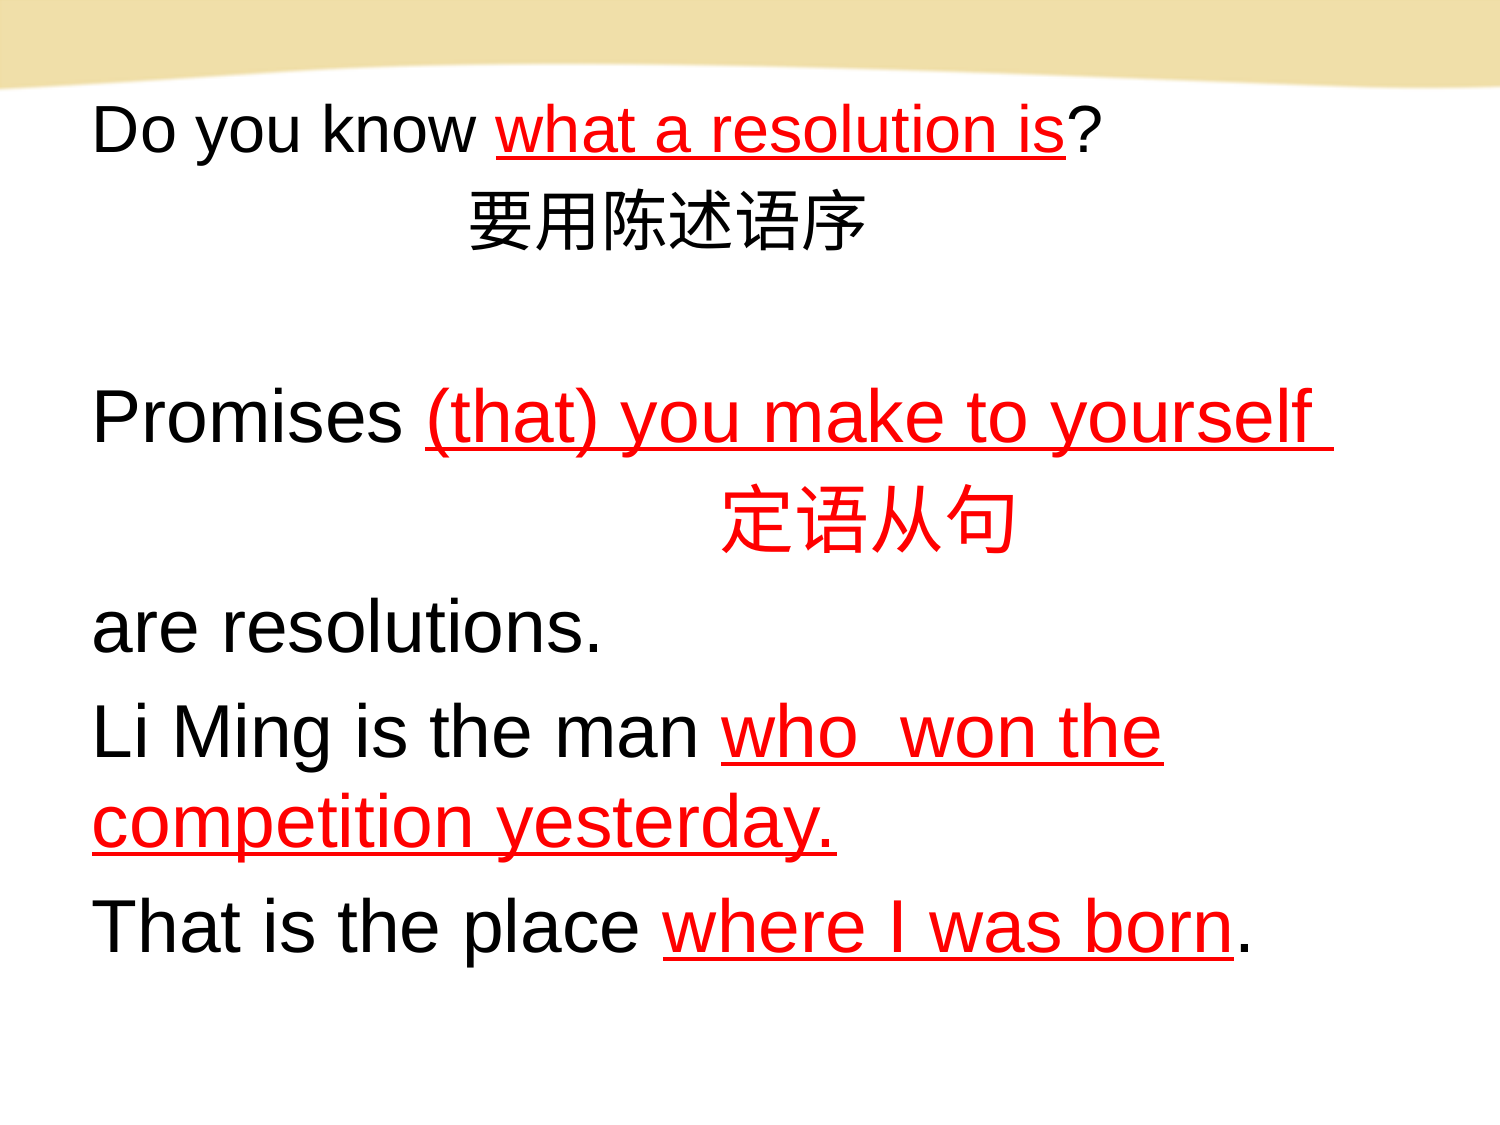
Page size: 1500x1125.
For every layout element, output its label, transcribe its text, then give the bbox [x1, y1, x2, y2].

list Do you know what a resolution is? 要用陈述语序 Promises (that) you make to yourself 定语从句 are resolutions. Li Ming is the man who won the competition yesterday. That is the place where I was born. [76, 78, 1427, 1047]
picture [0, 0, 1500, 1125]
